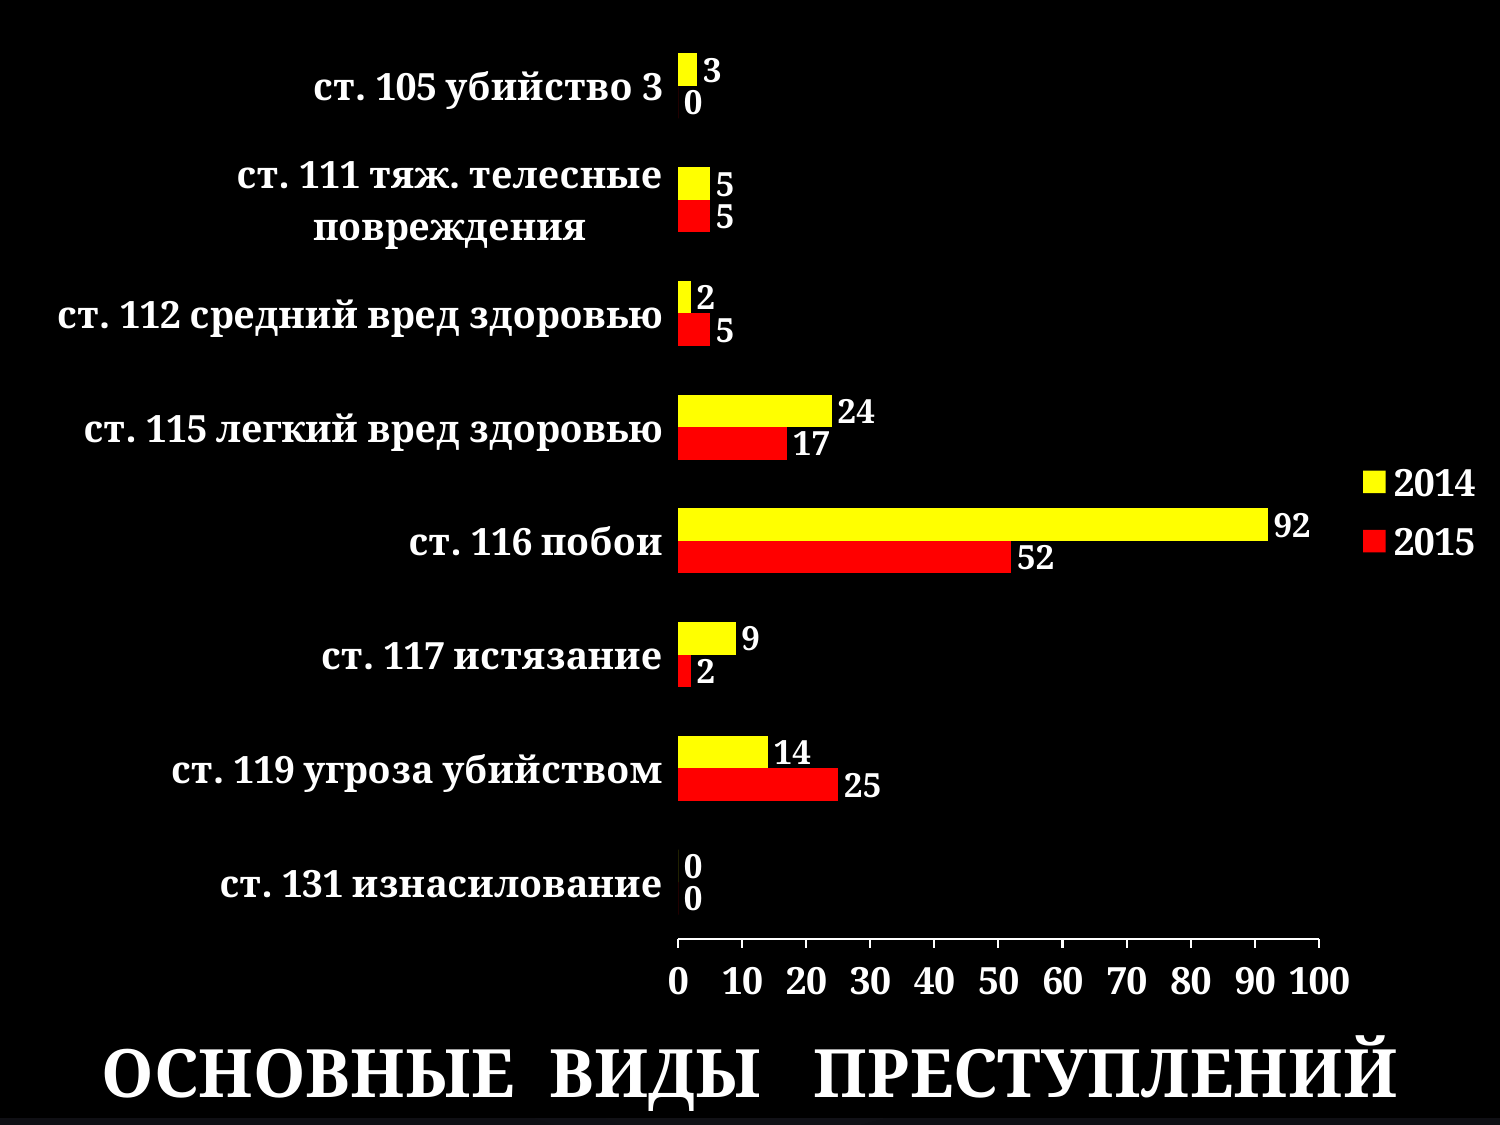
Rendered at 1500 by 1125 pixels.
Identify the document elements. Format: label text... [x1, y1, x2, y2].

text_box ОСНОВНЫЕ ВИДЫ ПРЕСТУПЛЕНИЙ [0, 1038, 1500, 1118]
chart [0, 0, 1500, 1024]
